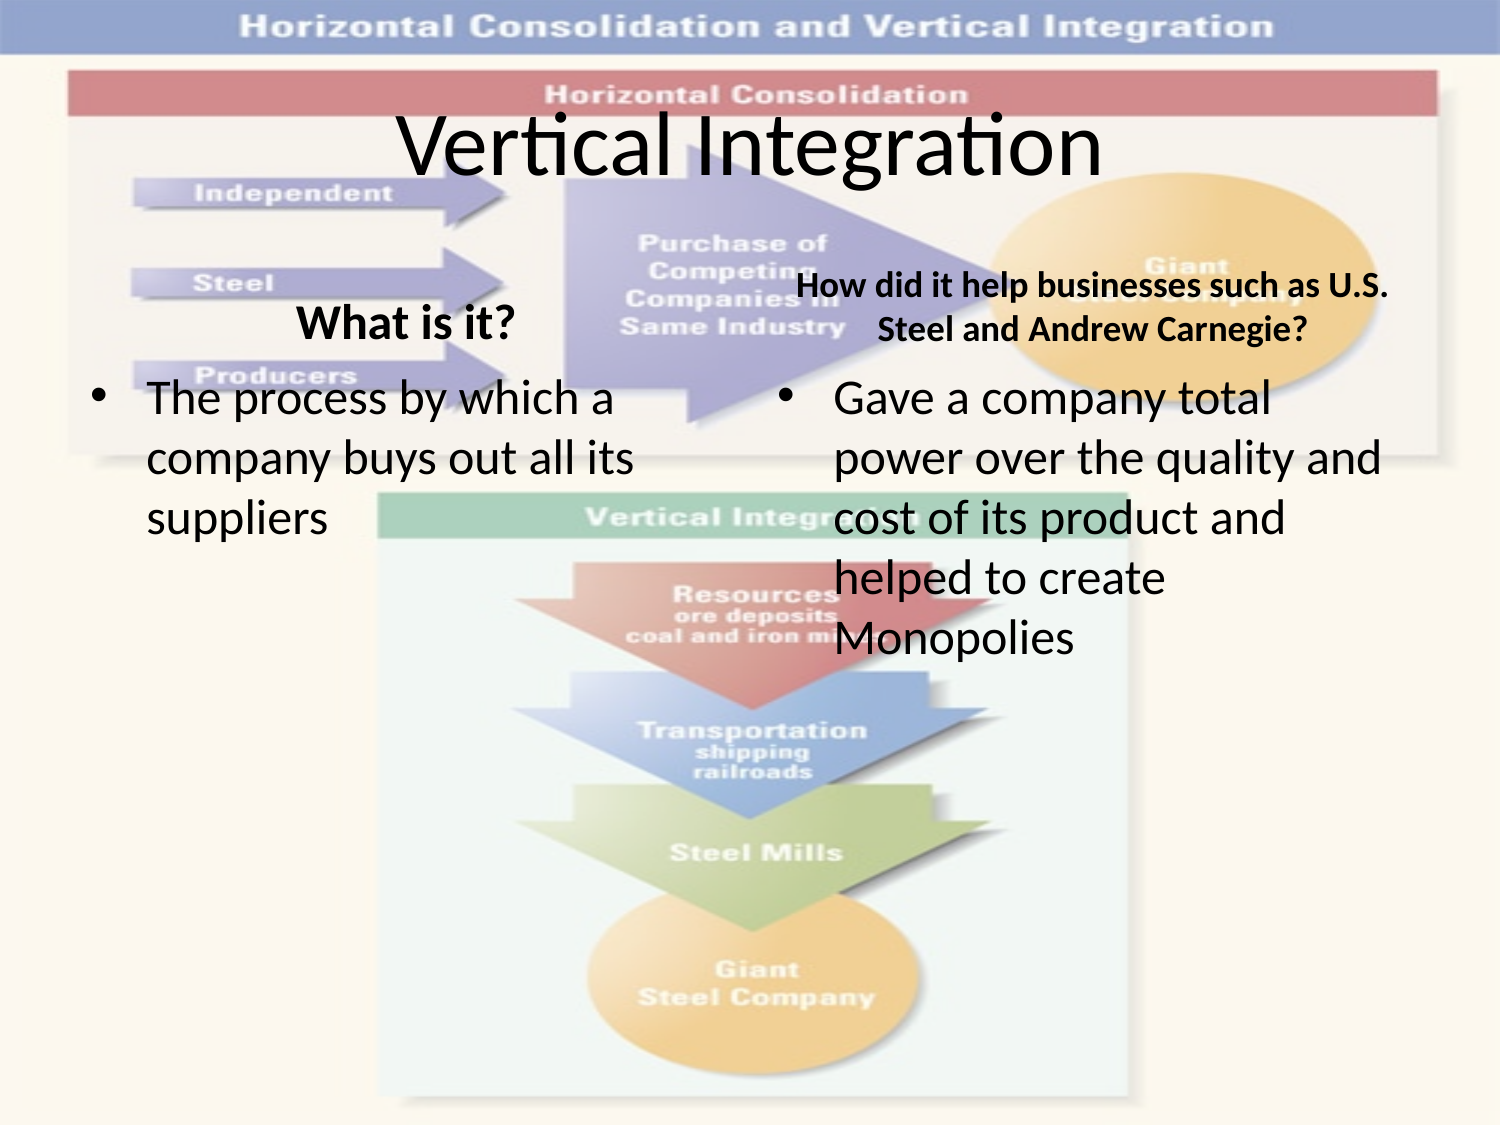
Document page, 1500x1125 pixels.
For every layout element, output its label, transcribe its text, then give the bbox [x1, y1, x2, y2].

list Gave a company total power over the quality and cost of its product and helped to create Monopolies [761, 356, 1425, 1005]
title Vertical Integration [75, 45, 1425, 233]
list The process by which a company buys out all its suppliers [75, 356, 738, 1005]
list What is it? [75, 251, 738, 356]
list How did it help businesses such as U.S. Steel and Andrew Carnegie? [761, 251, 1425, 356]
